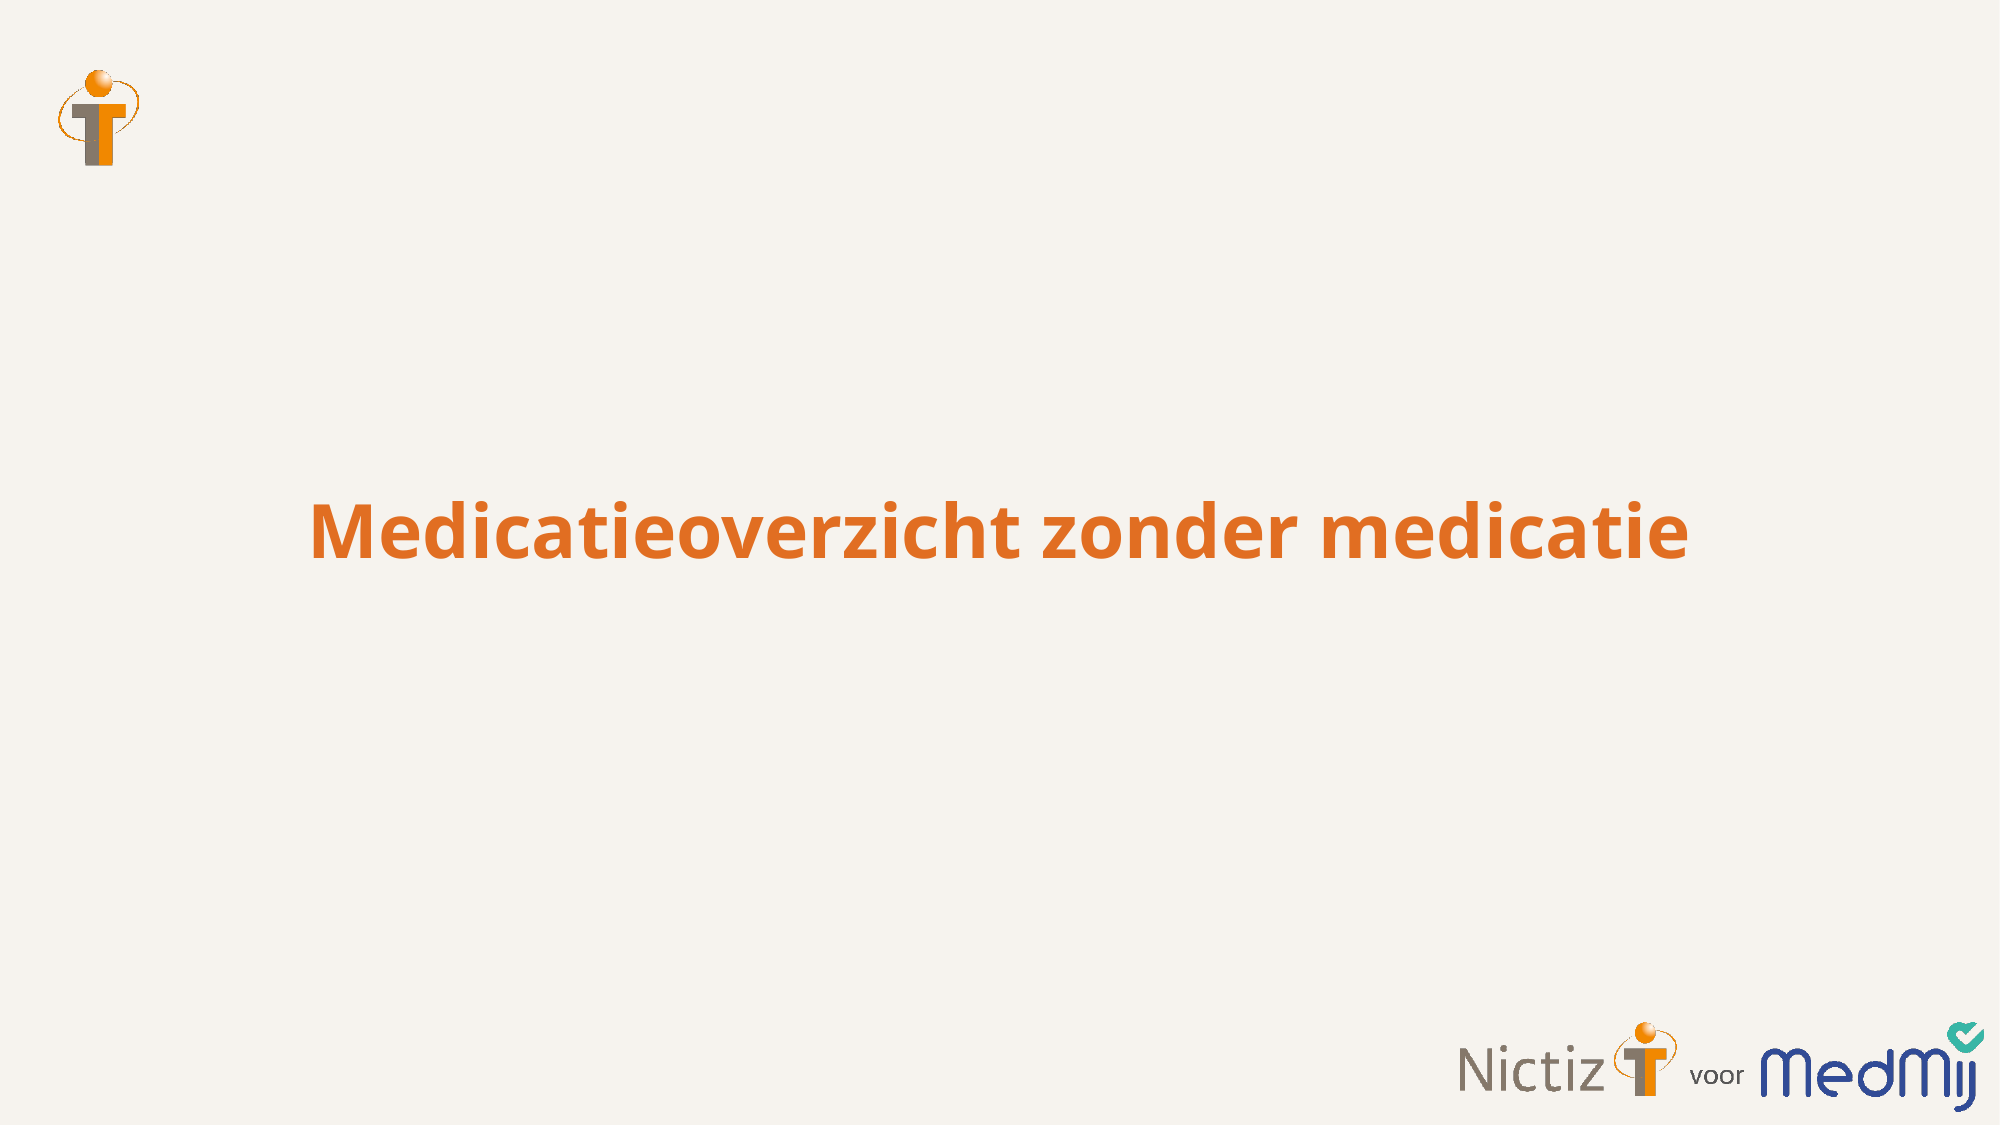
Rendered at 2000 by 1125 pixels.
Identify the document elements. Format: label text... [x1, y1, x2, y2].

picture [50, 66, 151, 187]
title Medicatieoverzicht zonder medicatie [155, 386, 1844, 848]
picture [1457, 1019, 1988, 1113]
